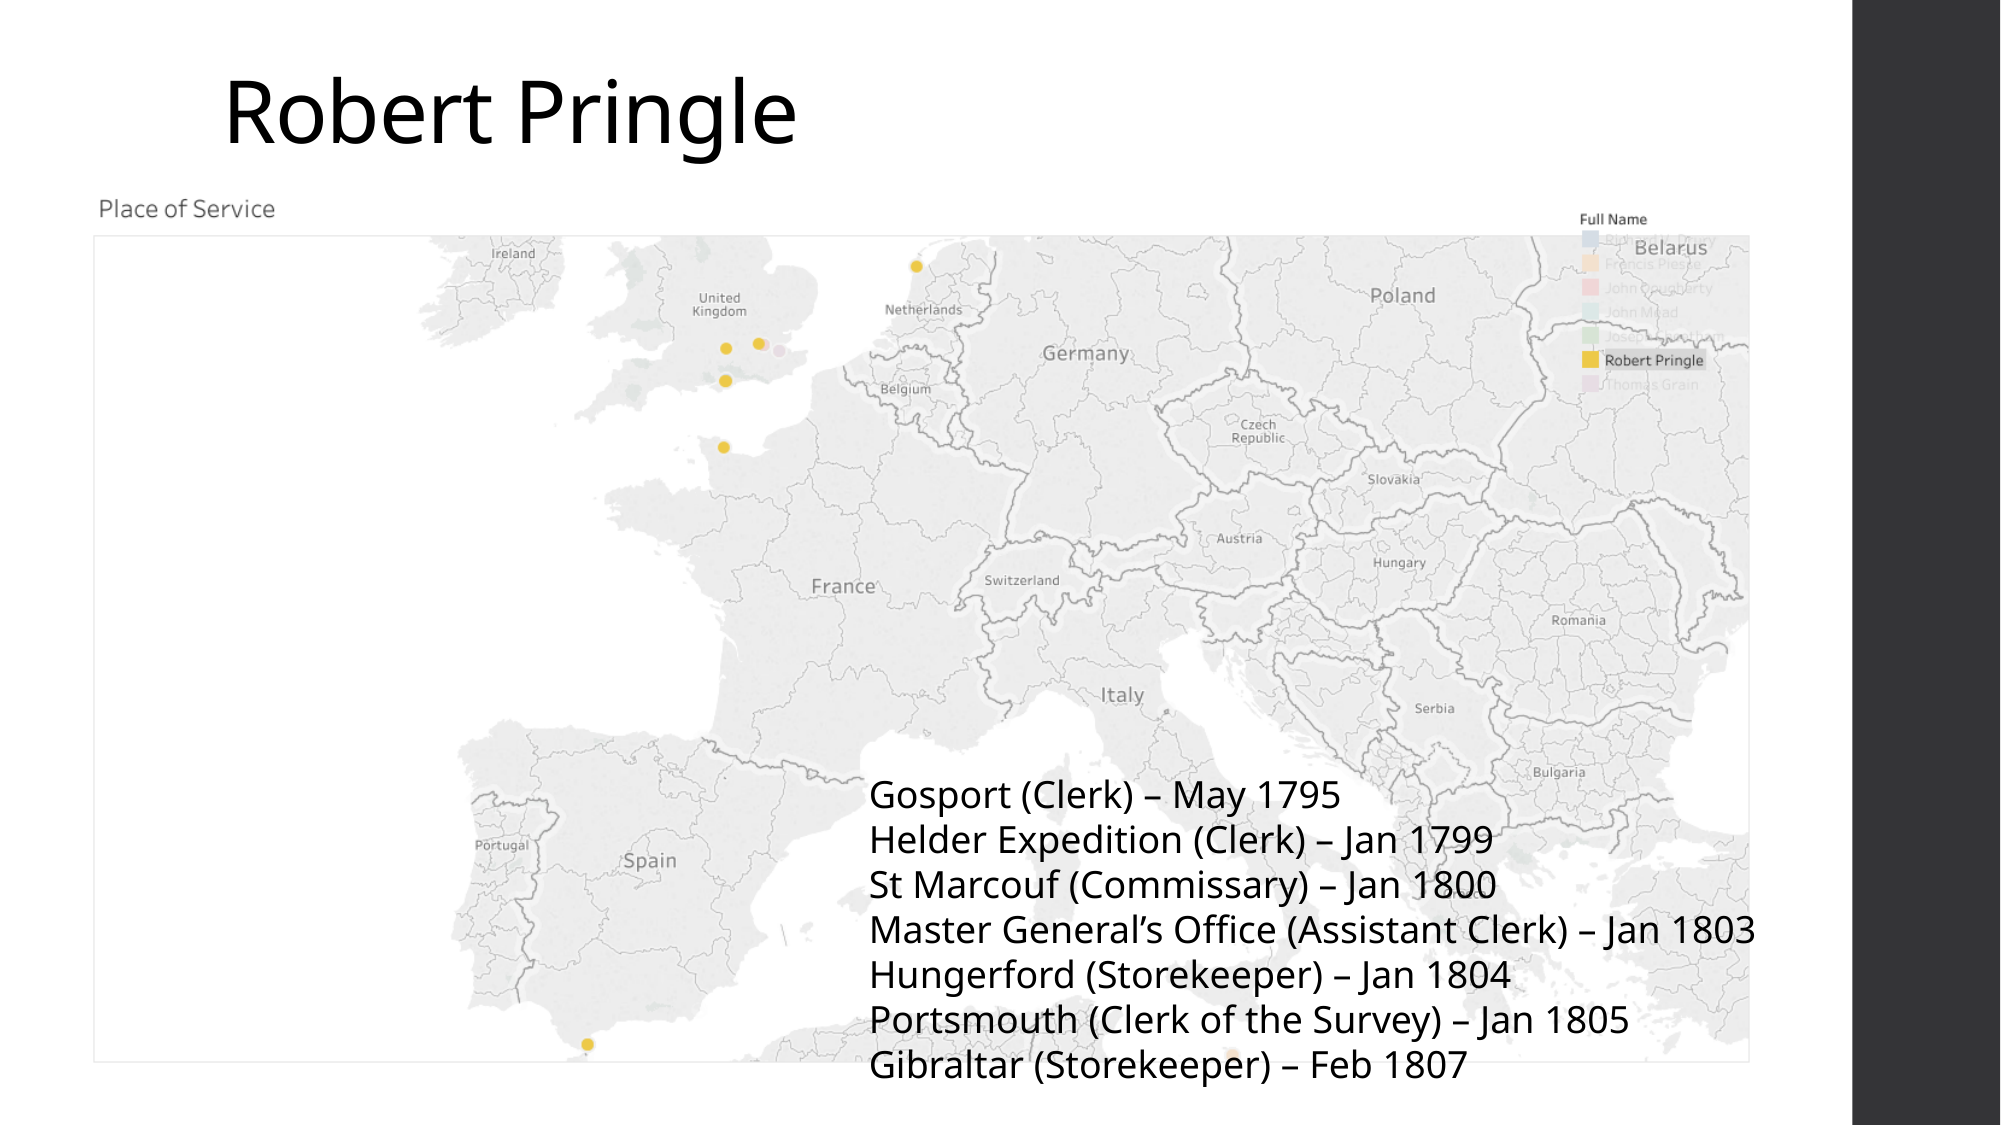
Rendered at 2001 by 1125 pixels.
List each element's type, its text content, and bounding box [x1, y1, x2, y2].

text_box Gosport (Clerk) – May 1795 Helder Expedition (Clerk) – Jan 1799 St Marcouf (Commissary) – Jan 1800 Master General’s Office (Assistant Clerk) – Jan 1803 Hungerford (Storekeeper) – Jan 1804 Portsmouth (Clerk of the Survey) – Jan 1805 Gibraltar (Storekeeper) – Feb 1807 [853, 763, 1840, 1094]
title Robert Pringle [206, 60, 1797, 170]
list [78, 169, 1763, 1077]
